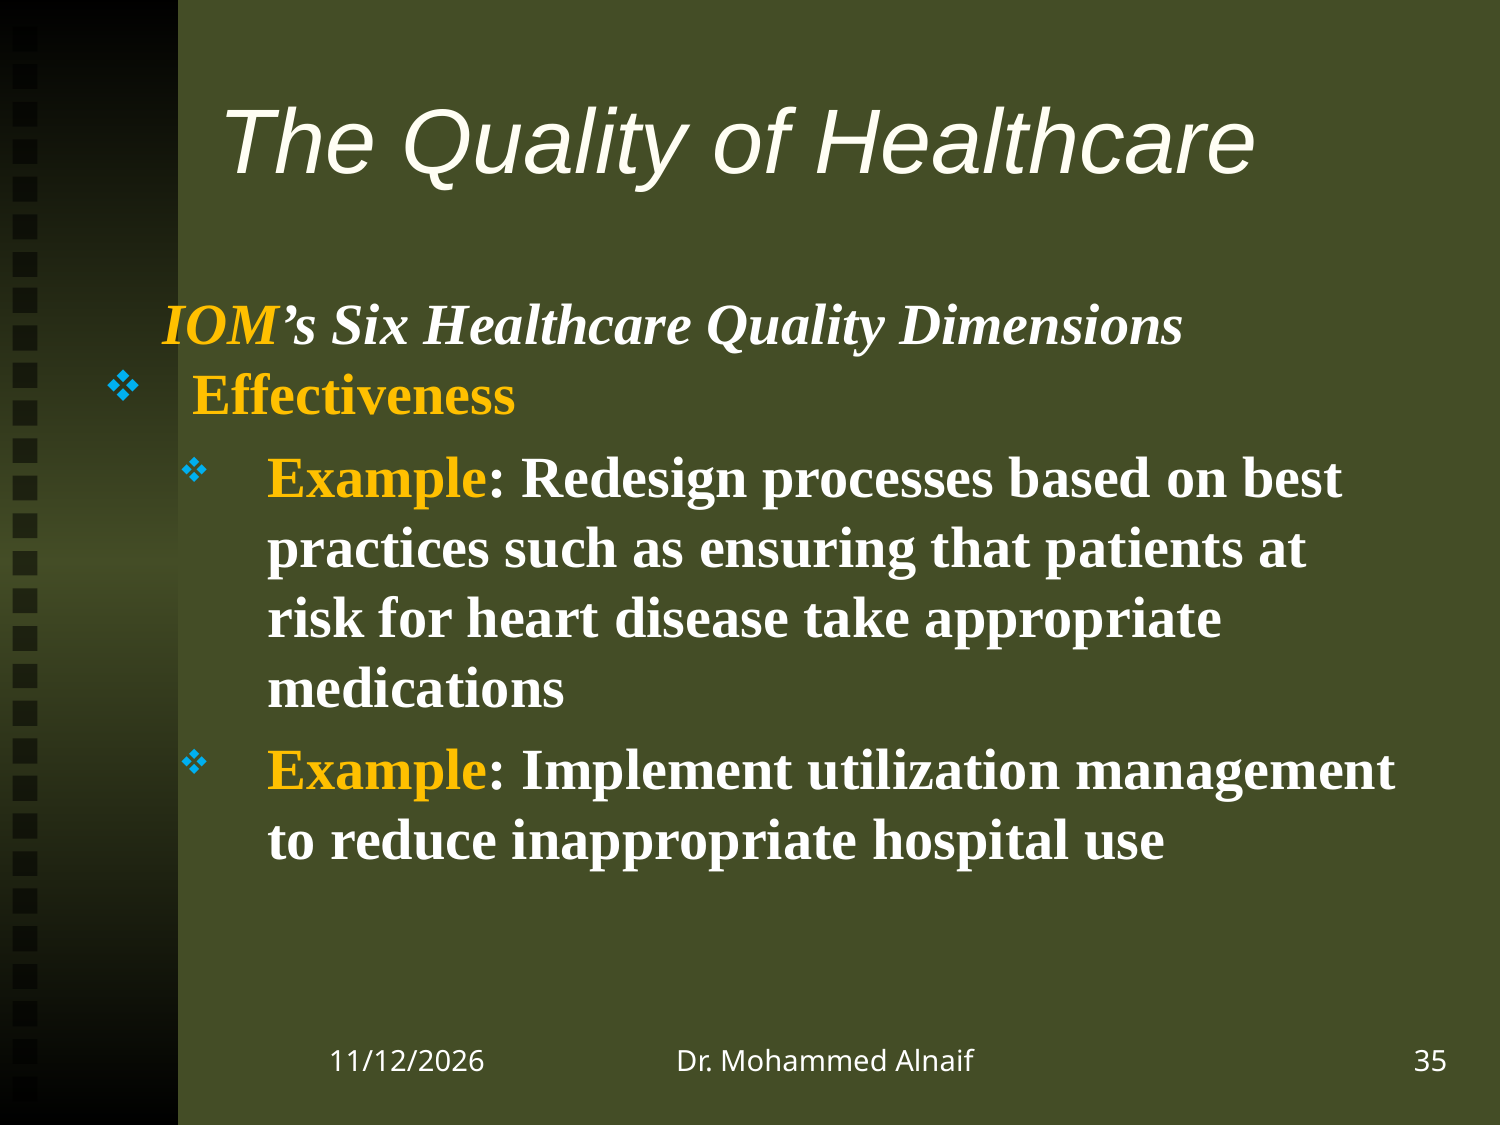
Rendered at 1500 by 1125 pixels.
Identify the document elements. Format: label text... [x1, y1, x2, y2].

subtitle IOM’s Six Healthcare Quality Dimensions Effectiveness Example: Redesign processes based on best practices such as ensuring that patients at risk for heart disease take appropriate medications Example: Implement utilization management to reduce inappropriate hospital use [88, 278, 1424, 977]
footer Dr. Mohammed Alnaif [587, 1024, 1063, 1101]
title The Quality of Healthcare [100, 42, 1377, 231]
slide_number 35 [1149, 1024, 1463, 1101]
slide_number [187, 1024, 501, 1101]
